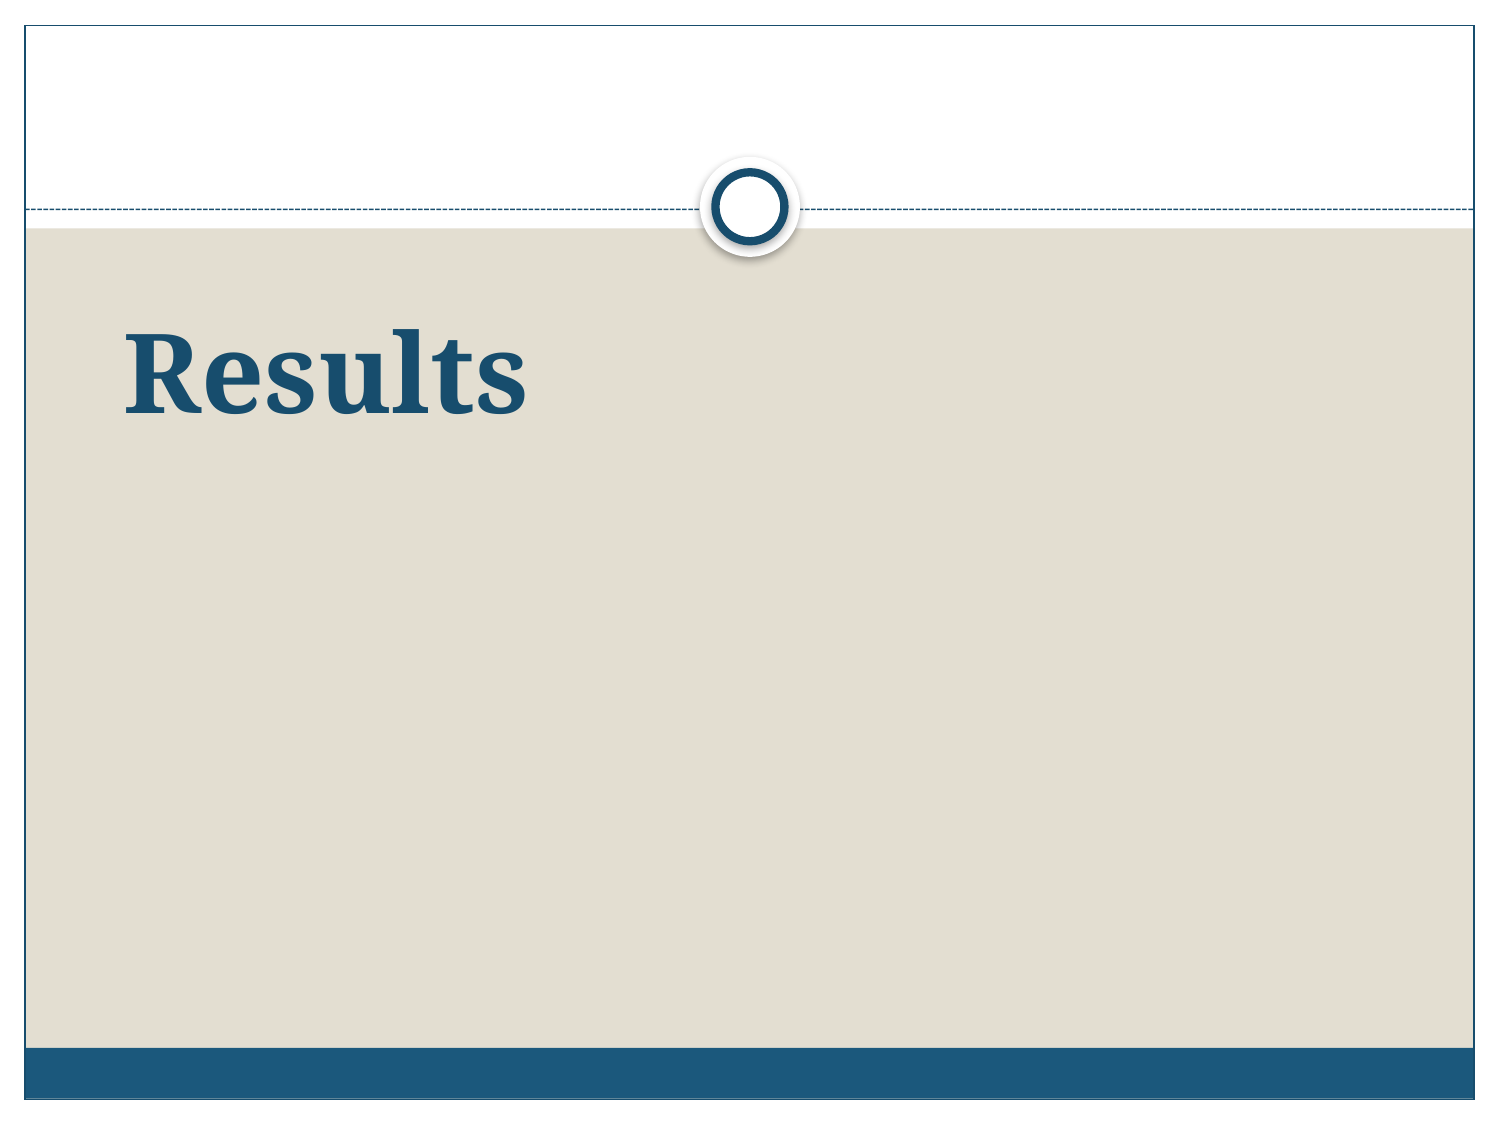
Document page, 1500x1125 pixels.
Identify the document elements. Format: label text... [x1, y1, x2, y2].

title Results [108, 256, 1121, 444]
